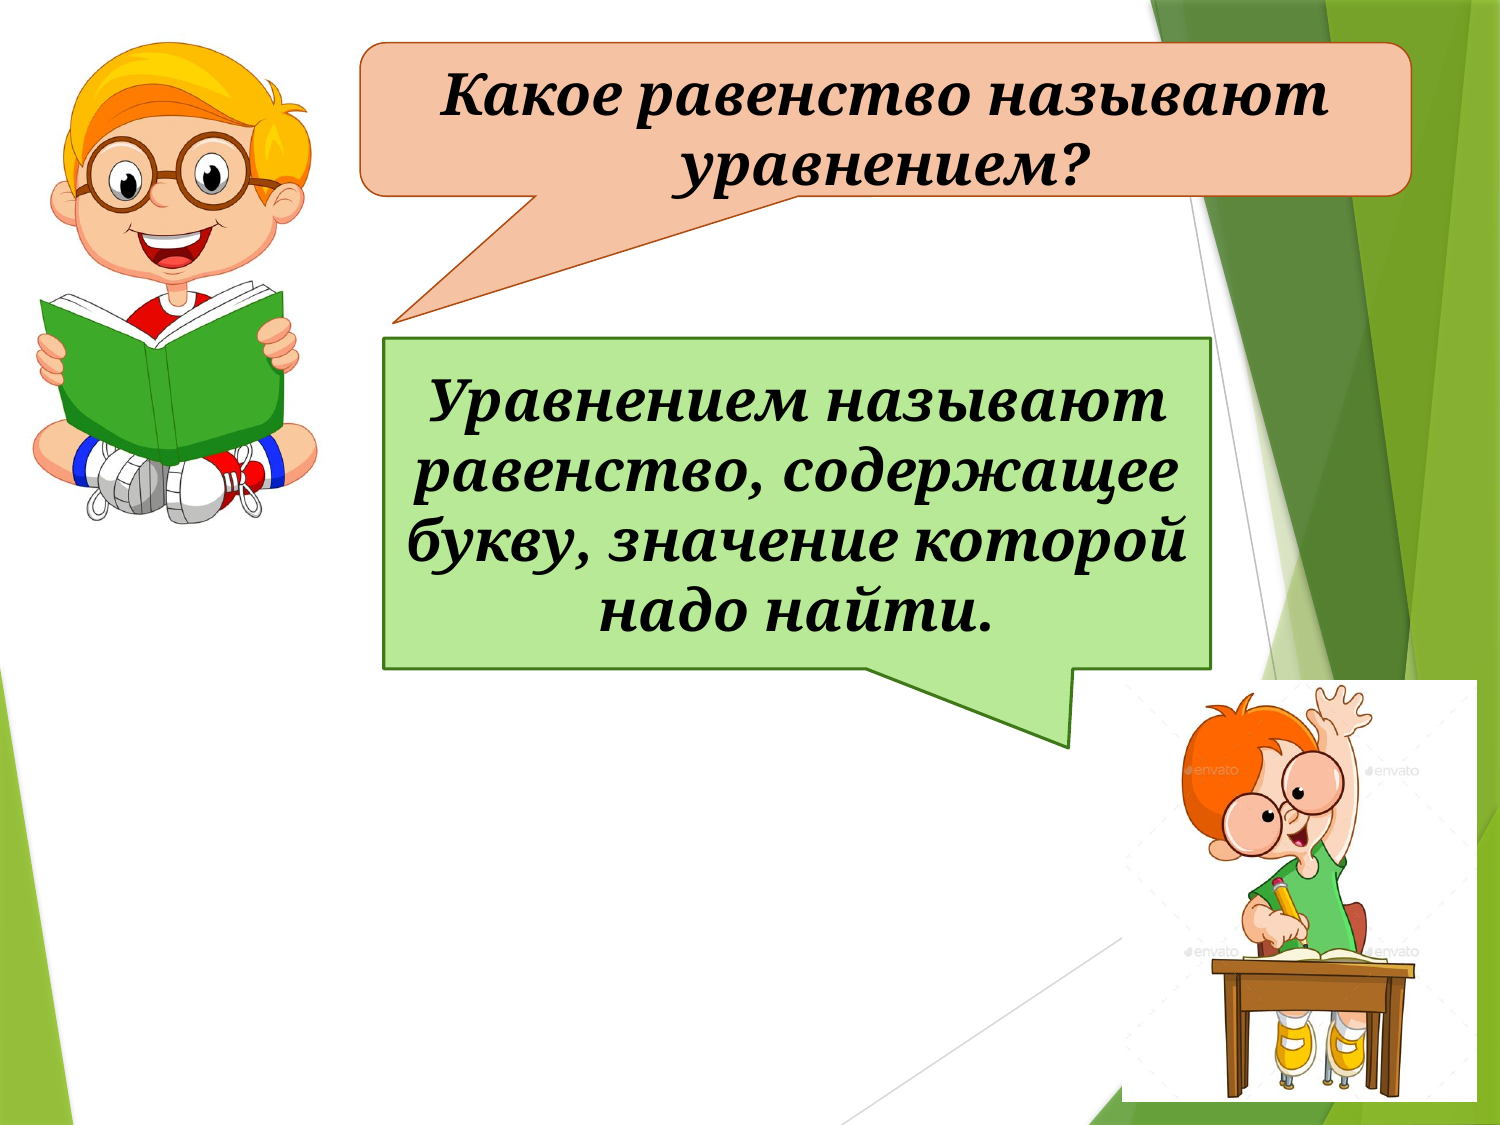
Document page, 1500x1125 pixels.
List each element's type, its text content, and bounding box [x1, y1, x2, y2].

picture [17, 32, 325, 526]
text_box Уравнением называют равенство, содержащее букву, значение которой надо найти. [382, 336, 1213, 750]
picture [1121, 680, 1478, 1102]
text_box Какое равенство называют уравнением? [360, 42, 1412, 324]
